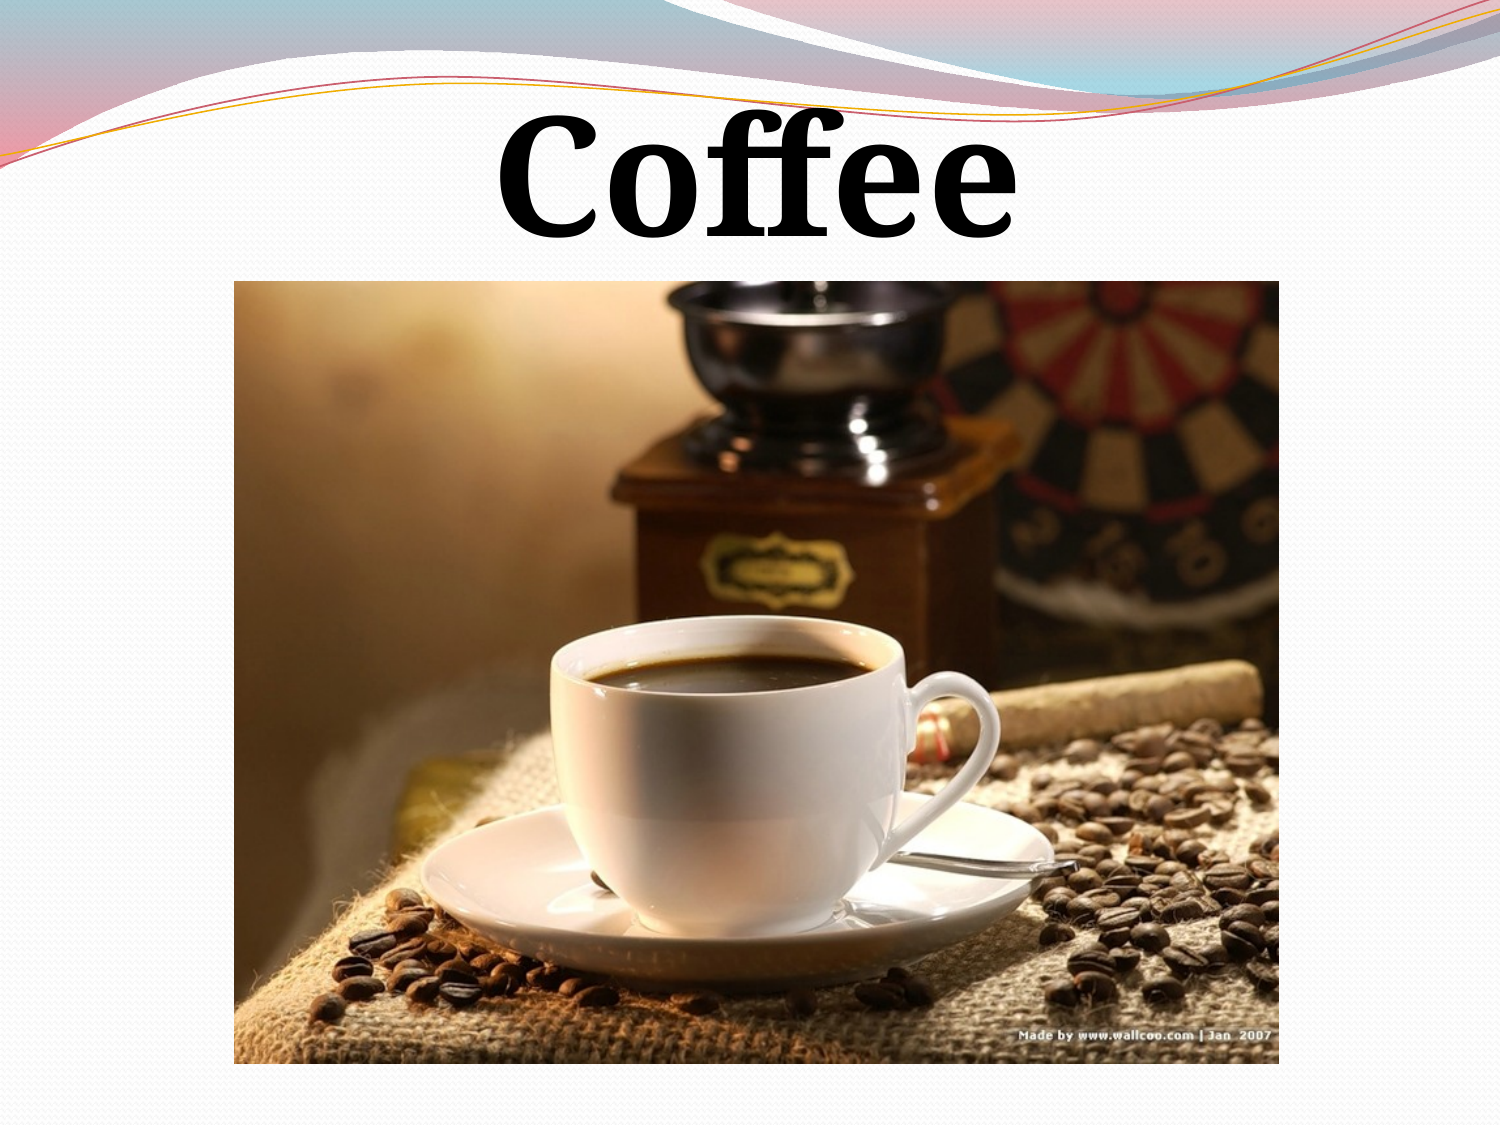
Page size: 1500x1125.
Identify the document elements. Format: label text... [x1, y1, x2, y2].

picture [234, 280, 1279, 1065]
title Coffee [82, 82, 1432, 270]
